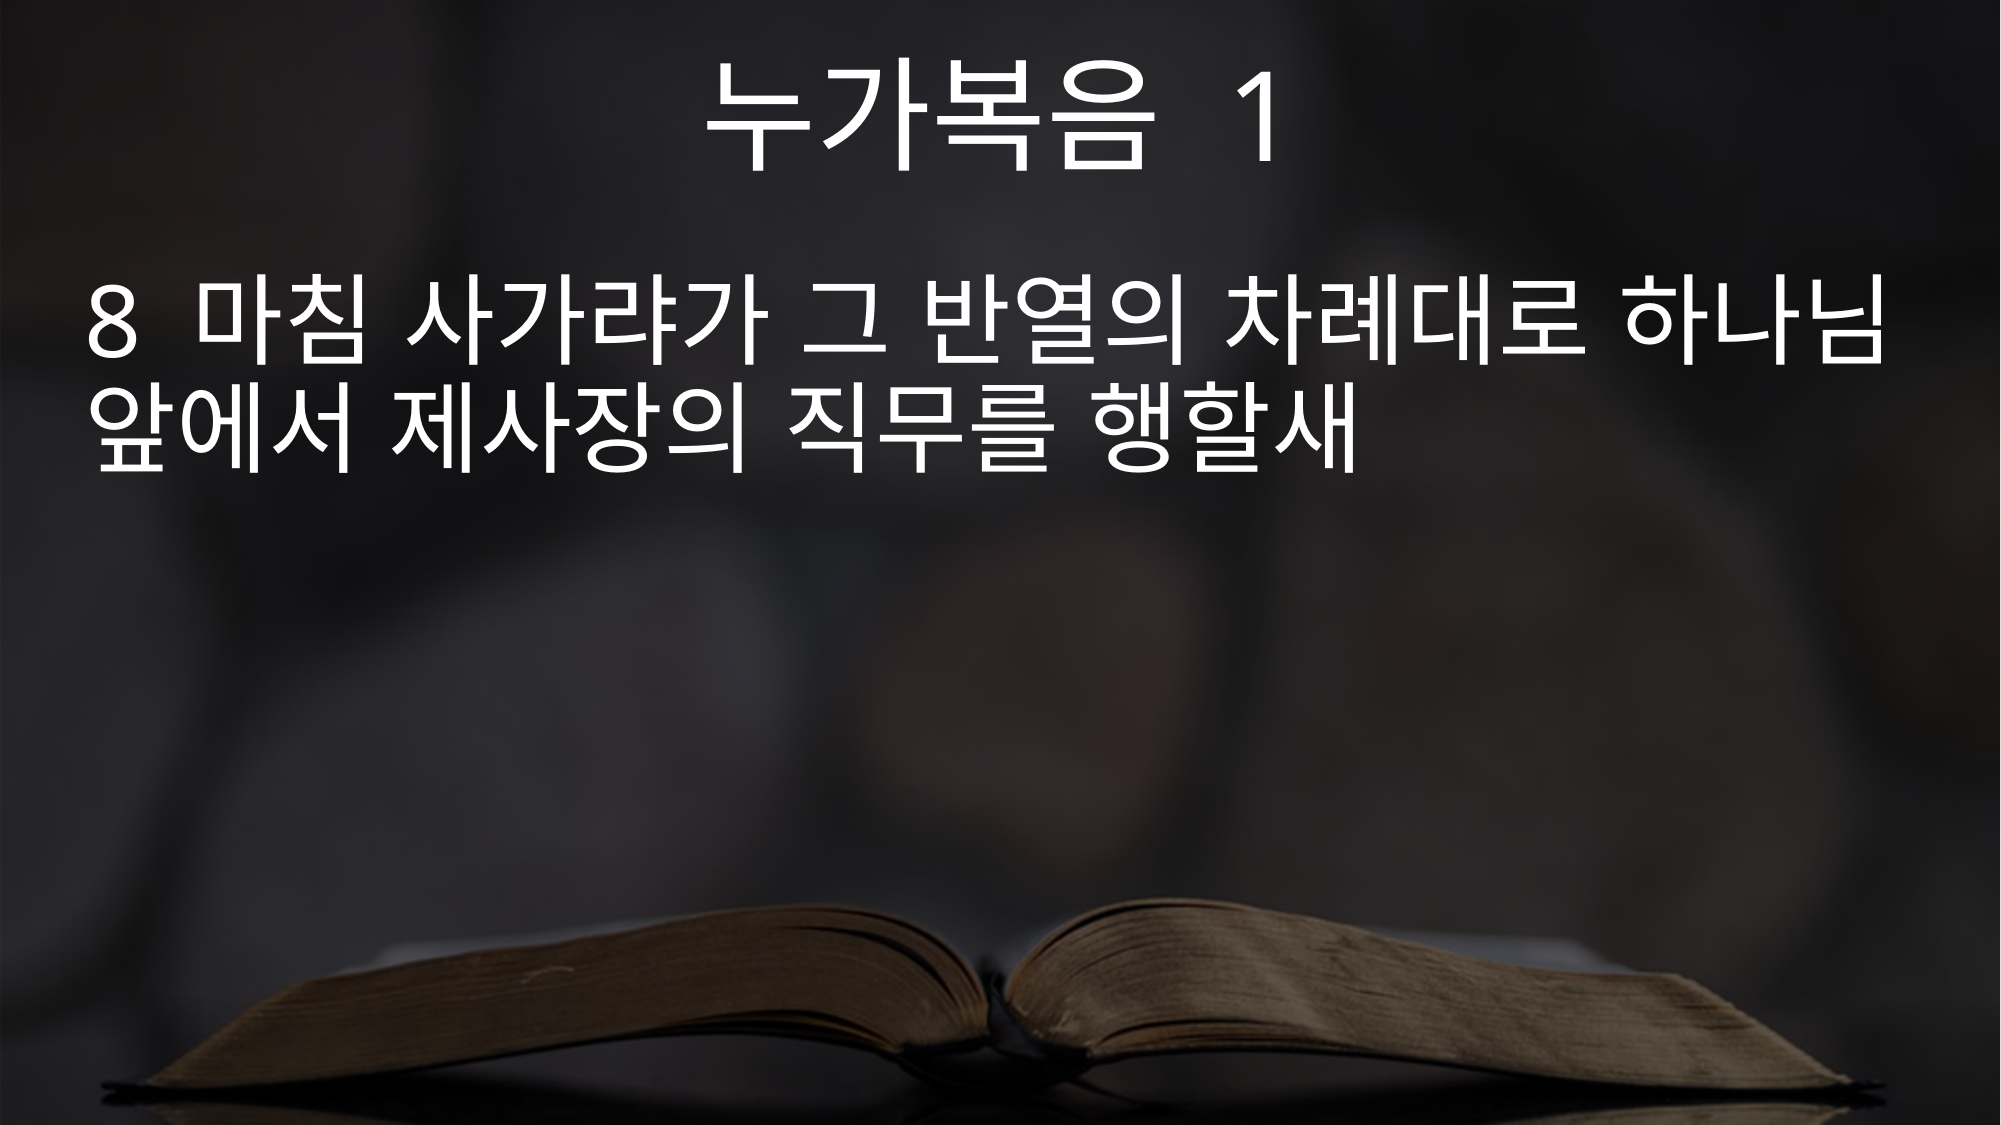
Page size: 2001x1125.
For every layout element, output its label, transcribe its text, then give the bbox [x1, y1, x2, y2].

picture [0, 0, 2001, 1125]
list 8 마침 사가랴가 그 반열의 차례대로 하나님 앞에서 제사장의 직무를 행할새 [69, 263, 1953, 423]
footer 누가복음 1 [0, 32, 2000, 192]
